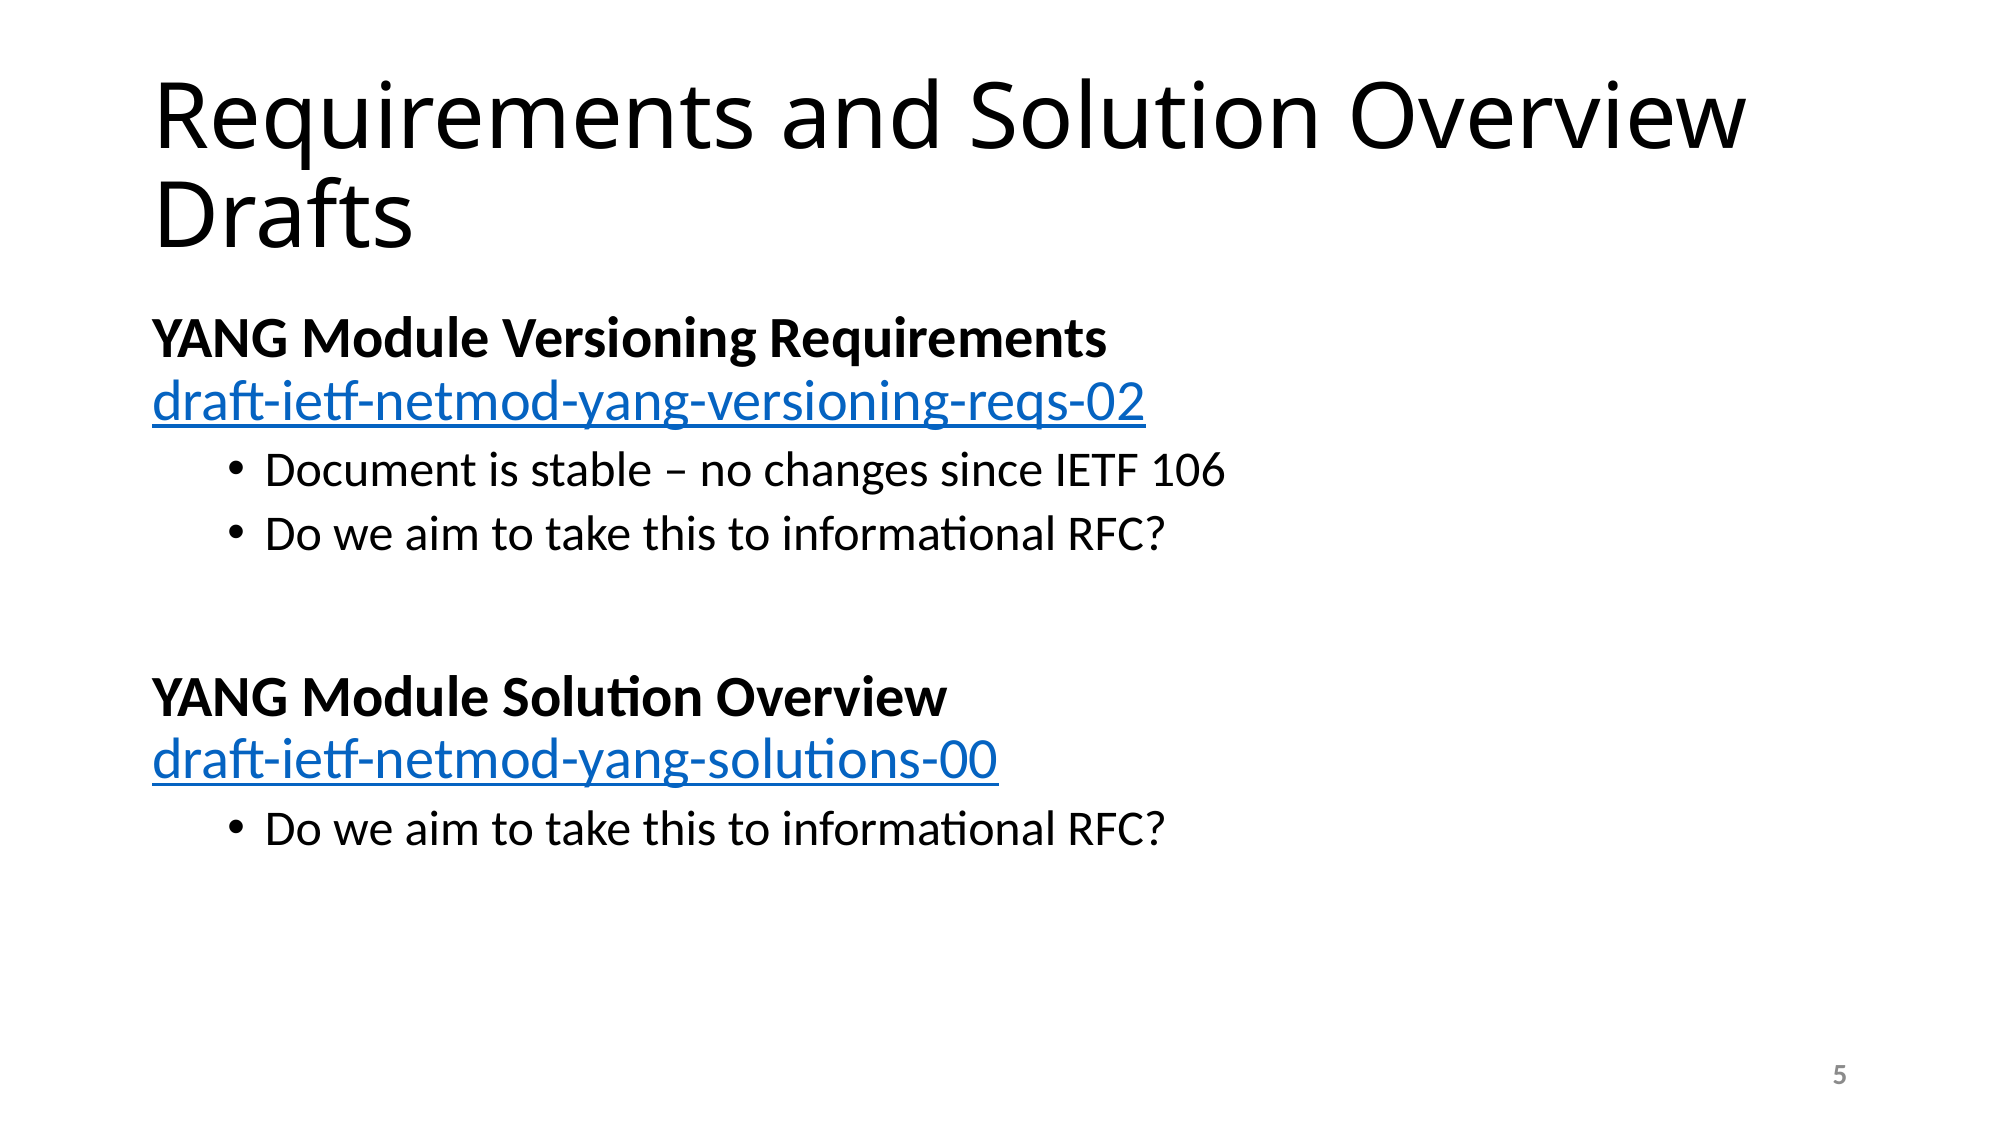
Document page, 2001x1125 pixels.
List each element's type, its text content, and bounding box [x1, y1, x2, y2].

list YANG Module Versioning Requirements draft-ietf-netmod-yang-versioning-reqs-02 Document is stable – no changes since IETF 106 Do we aim to take this to informational RFC? YANG Module Solution Overview draft-ietf-netmod-yang-solutions-00 Do we aim to take this to informational RFC? [137, 299, 1863, 1014]
title Requirements and Solution Overview Drafts [137, 59, 1863, 278]
slide_number 5 [1412, 1042, 1863, 1103]
